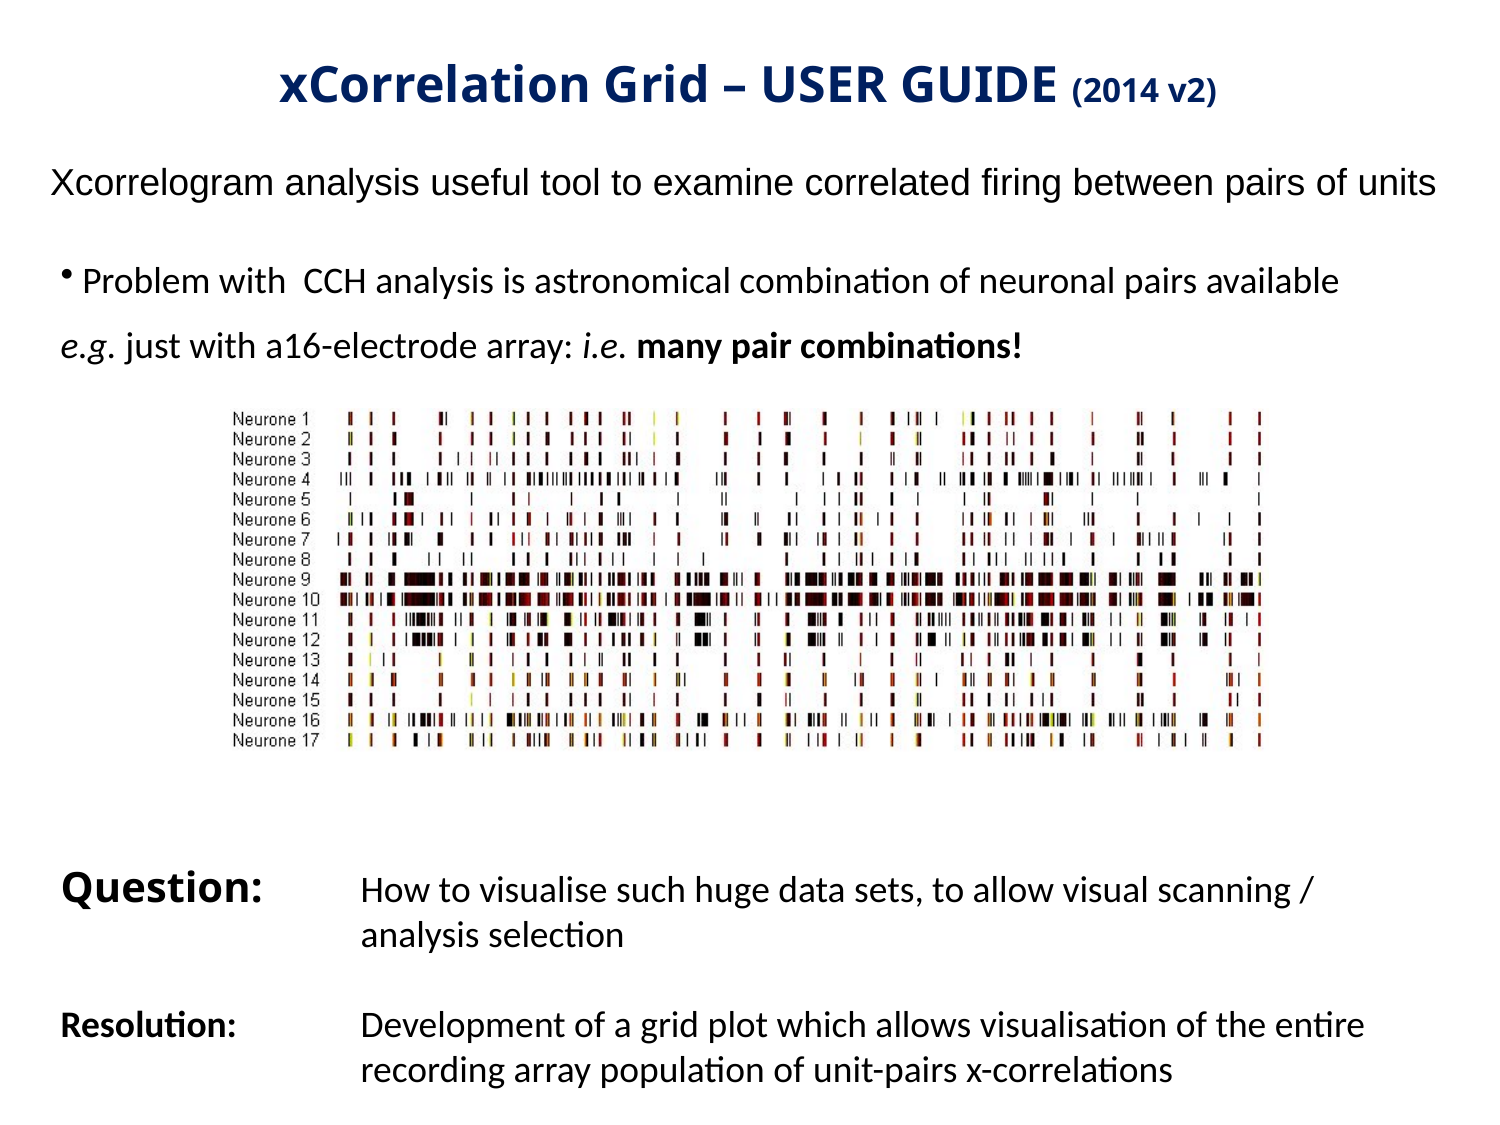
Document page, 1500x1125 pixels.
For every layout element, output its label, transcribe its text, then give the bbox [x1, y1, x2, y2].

text_box Problem with CCH analysis is astronomical combination of neuronal pairs available e.g. just with a16-electrode array: i.e. many pair combinations! [45, 248, 1452, 374]
picture [230, 408, 1269, 752]
text_box Question: How to visualise such huge data sets, to allow visual scanning / analysis selection Resolution: Development of a grid plot which allows visualisation of the entire recording array population of unit-pairs x-correlations [45, 853, 1452, 1098]
text_box xCorrelation Grid – USER GUIDE (2014 v2) Xcorrelogram analysis useful tool to examine correlated firing between pairs of units [35, 45, 1462, 210]
